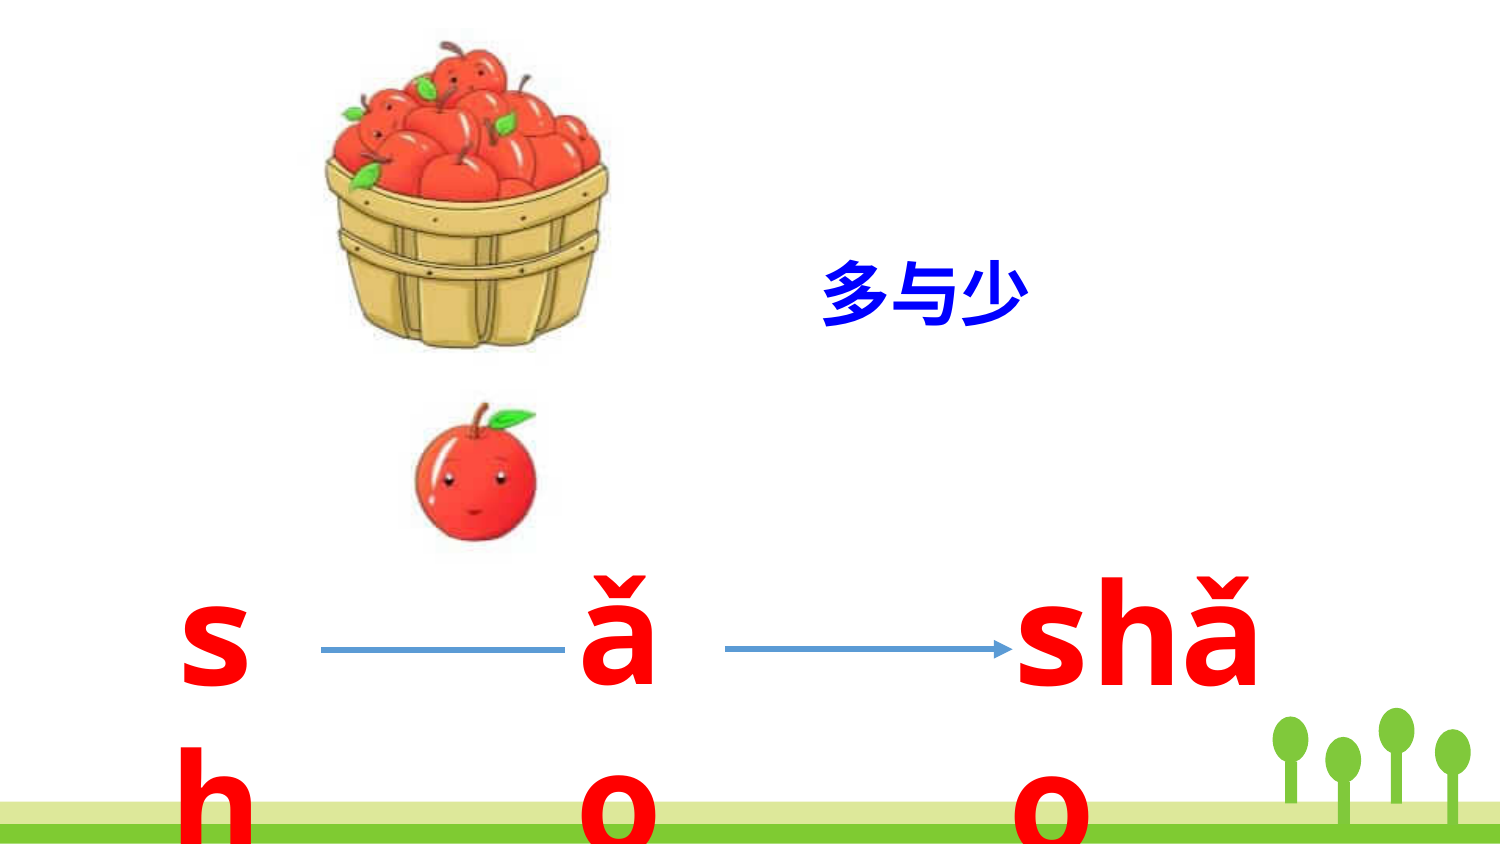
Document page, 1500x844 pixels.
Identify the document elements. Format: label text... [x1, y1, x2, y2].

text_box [0, 707, 1500, 844]
picture [261, 28, 649, 564]
text_box 多与少 [808, 244, 1058, 341]
text_box shǎo [997, 538, 1323, 707]
text_box sh [162, 538, 346, 707]
text_box ǎo [564, 537, 750, 707]
